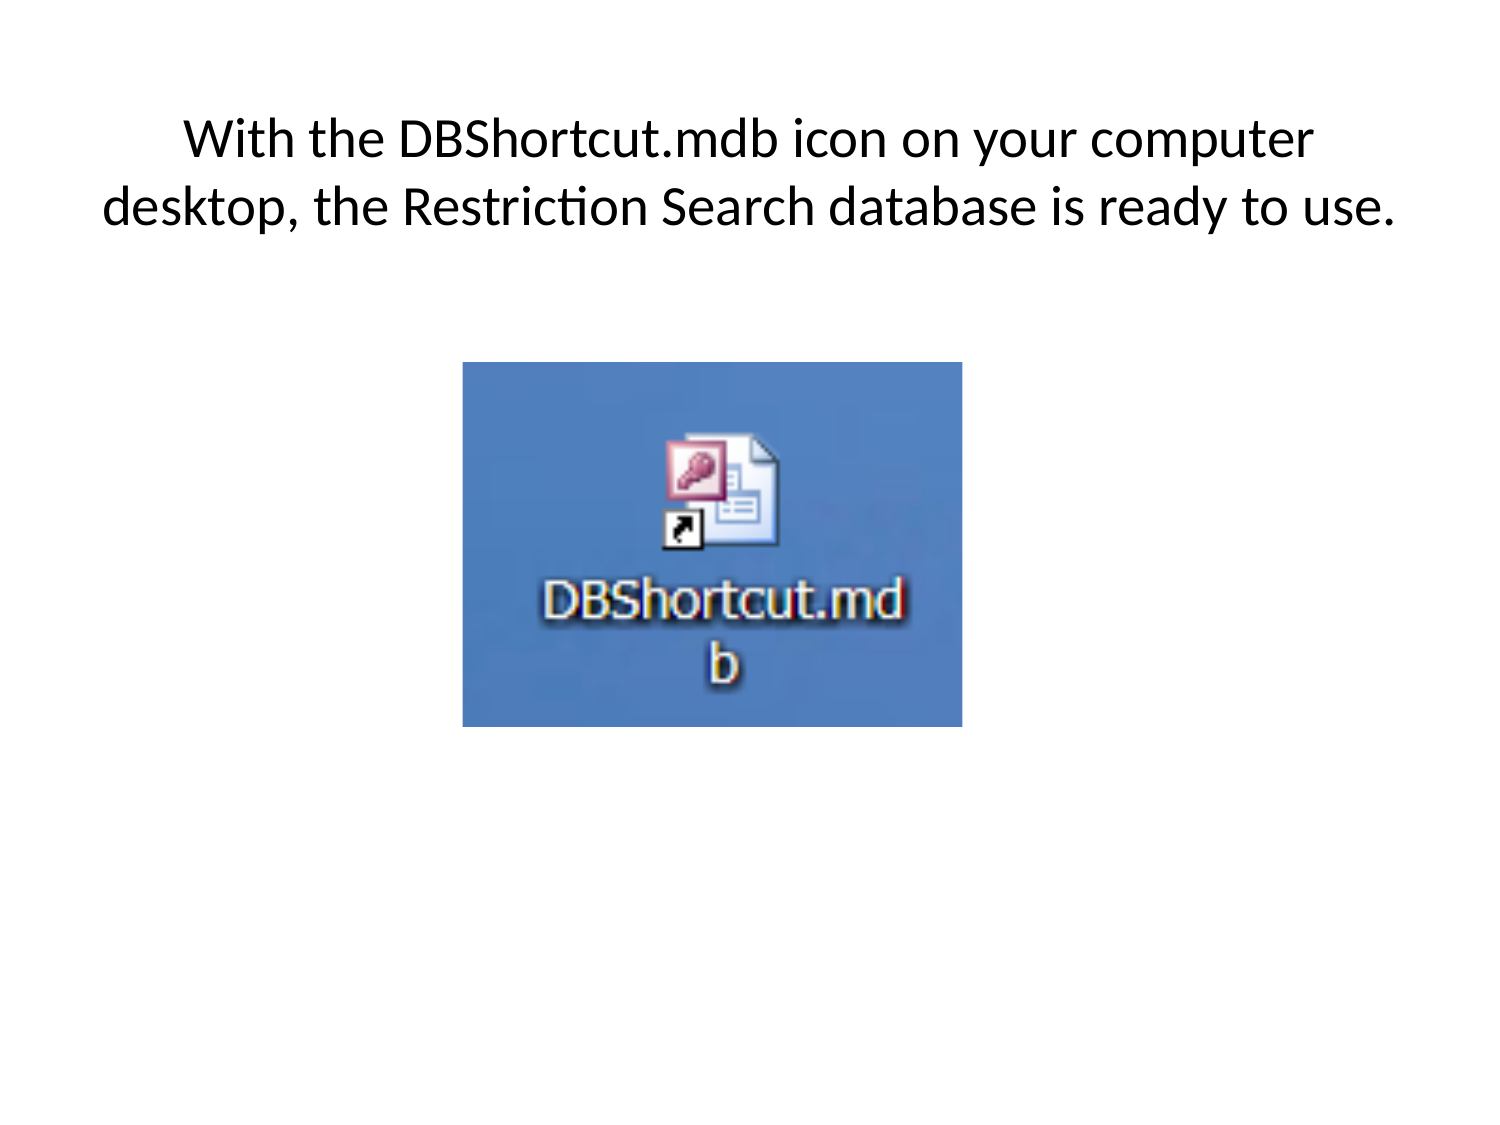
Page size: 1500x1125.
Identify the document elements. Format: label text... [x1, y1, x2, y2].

title With the DBShortcut.mdb icon on your computer desktop, the Restriction Search database is ready to use. [75, 75, 1425, 263]
picture [462, 362, 963, 727]
